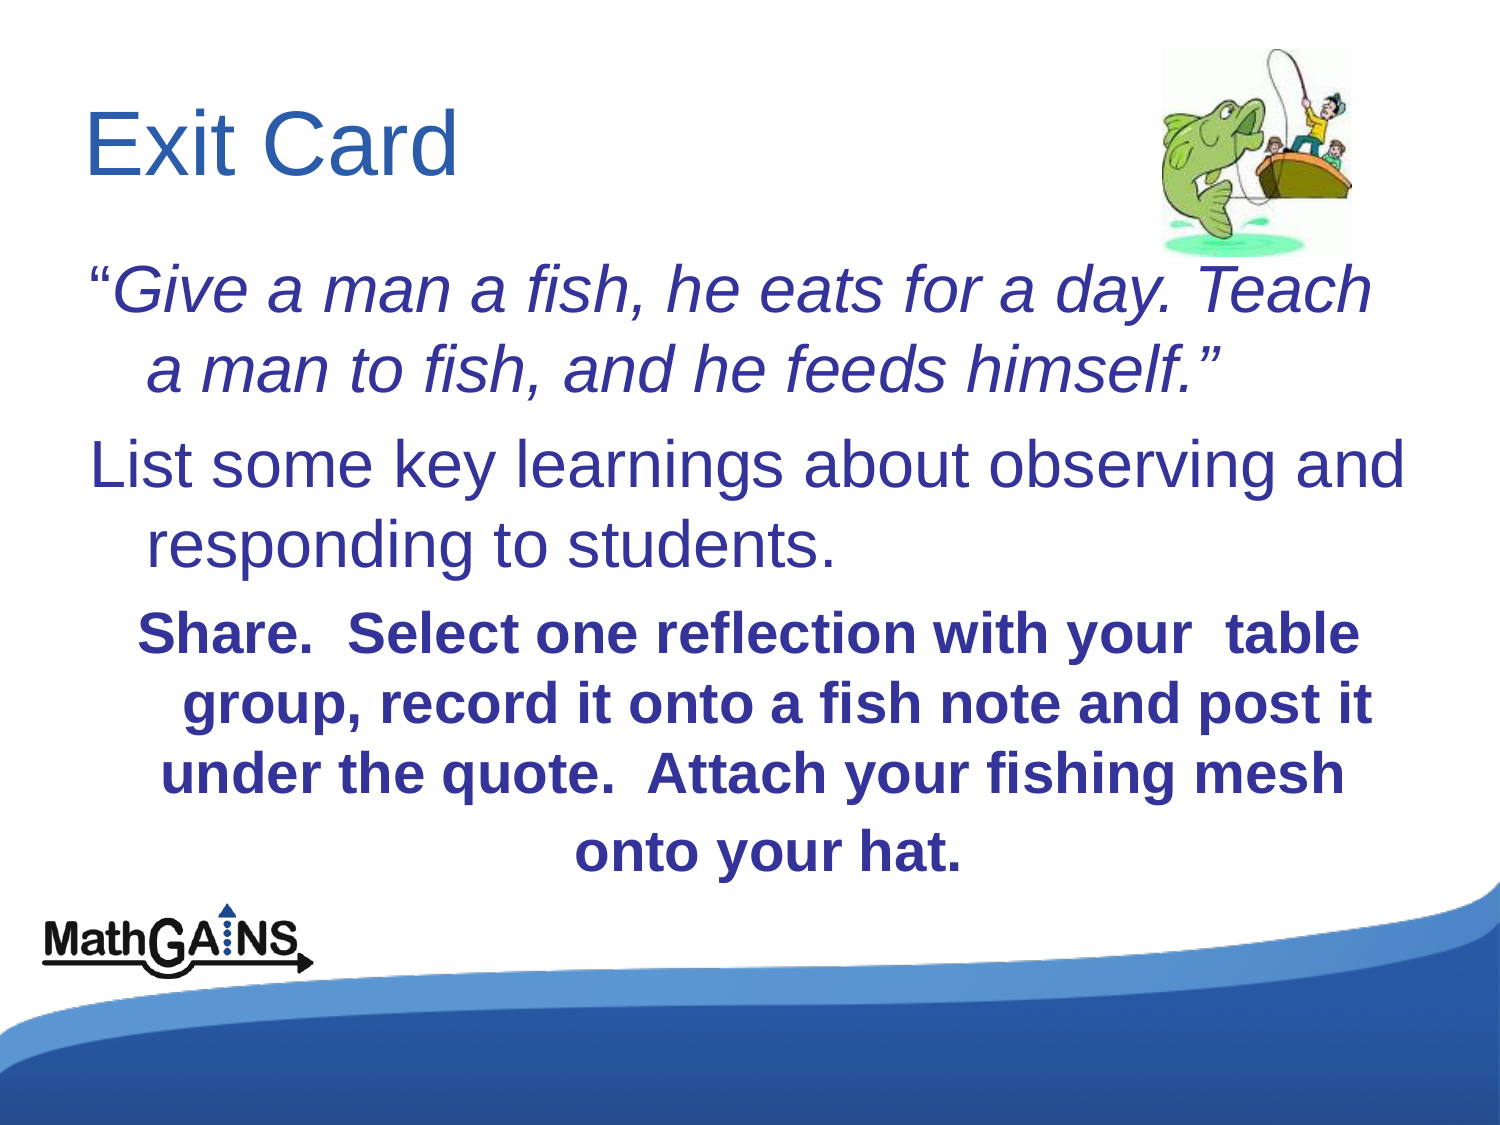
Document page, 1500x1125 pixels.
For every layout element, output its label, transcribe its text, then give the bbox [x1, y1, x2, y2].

picture [0, 878, 1500, 1125]
picture [1162, 49, 1352, 257]
title Exit Card [74, 14, 1426, 236]
list “Give a man a fish, he eats for a day. Teach a man to fish, and he feeds himself.” List some key learnings about observing and responding to students. Share. Select one reflection with your table group, record it onto a fish note and post it under the quote. Attach your fishing mesh onto your hat. [74, 236, 1426, 1101]
